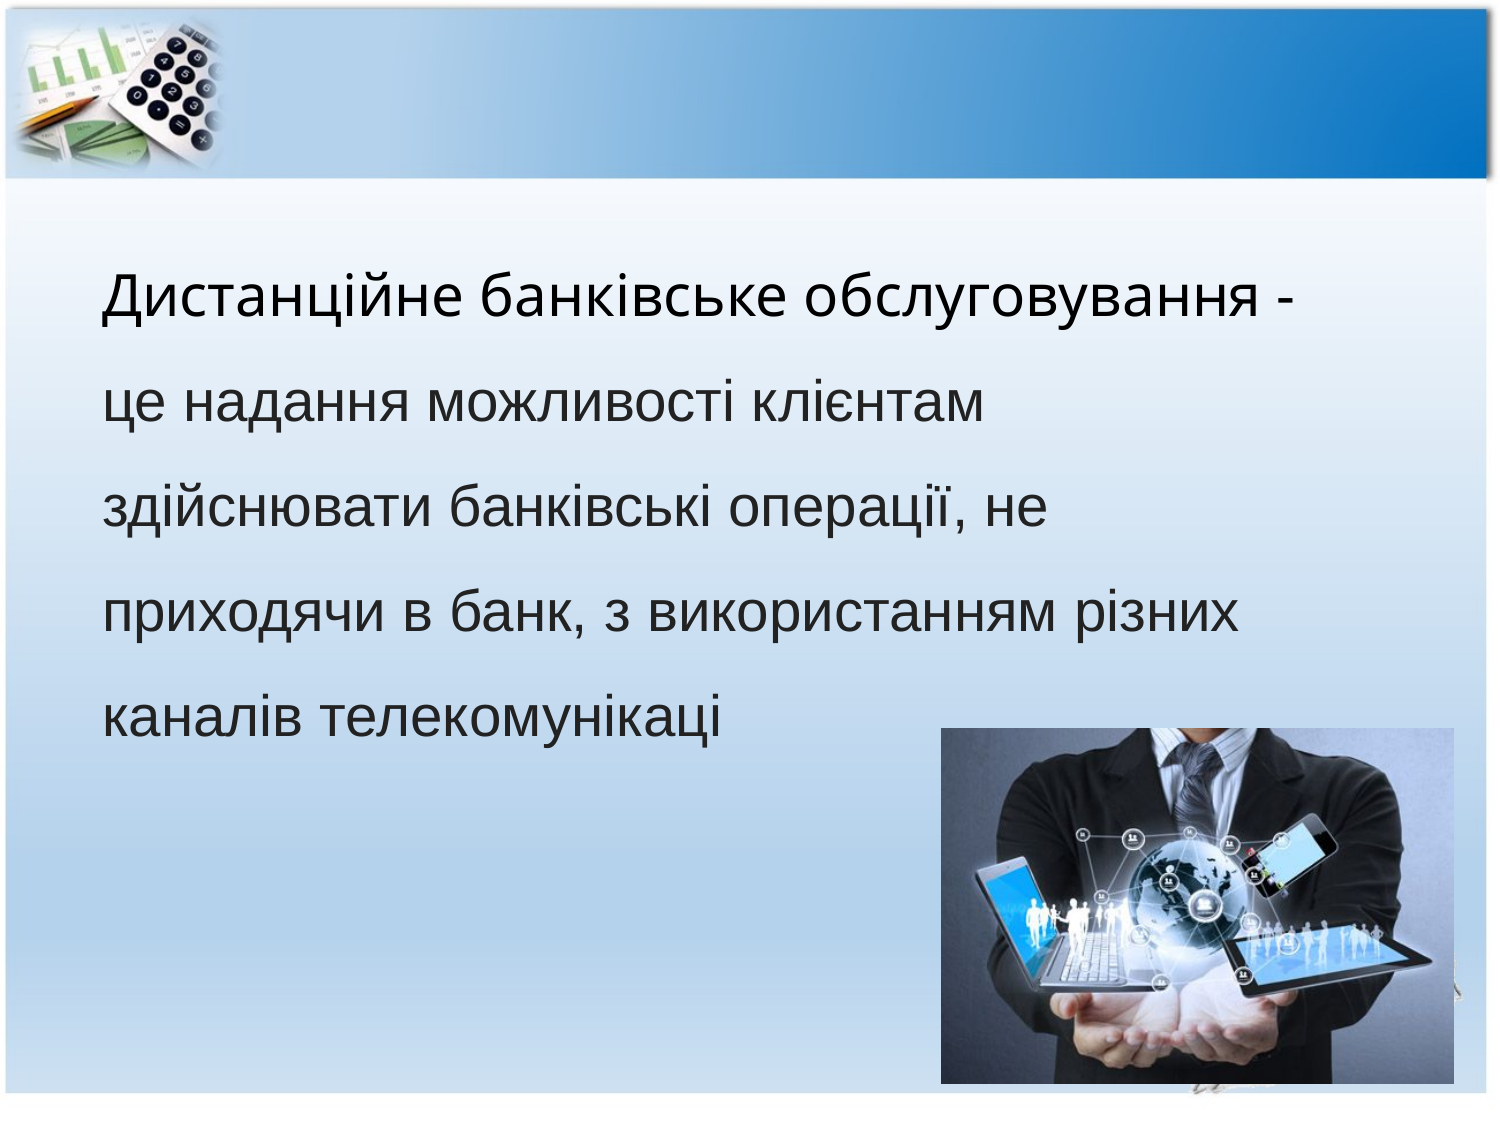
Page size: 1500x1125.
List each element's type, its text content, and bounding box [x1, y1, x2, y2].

text_box Дистанційне банківське обслуговування - це надання можливості клієнтам здійснювати банківські операції, не приходячи в банк, з використанням різних каналів телекомунікаці [87, 216, 1358, 756]
picture [0, 0, 1500, 1125]
